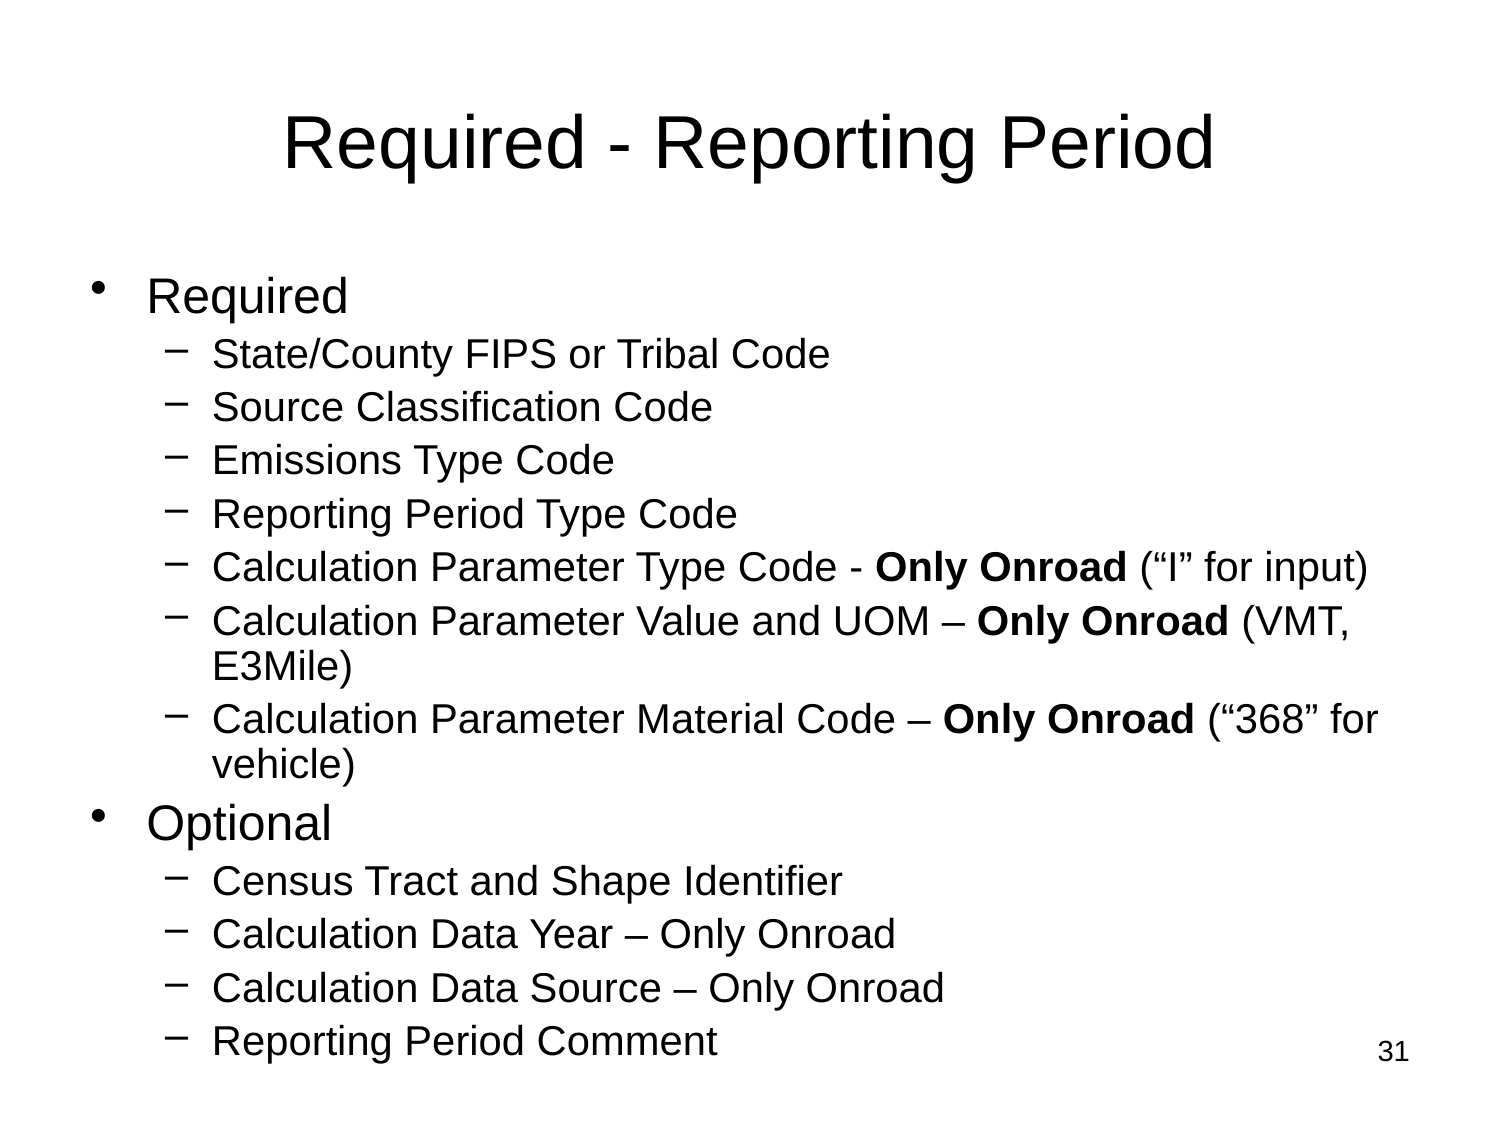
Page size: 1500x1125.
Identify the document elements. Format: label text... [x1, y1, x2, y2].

title Required - Reporting Period [74, 44, 1426, 233]
list Required State/County FIPS or Tribal Code Source Classification Code Emissions Type Code Reporting Period Type Code Calculation Parameter Type Code - Only Onroad (“I” for input) Calculation Parameter Value and UOM – Only Onroad (VMT, E3Mile) Calculation Parameter Material Code – Only Onroad (“368” for vehicle) Optional Census Tract and Shape Identifier Calculation Data Year – Only Onroad Calculation Data Source – Only Onroad Reporting Period Comment [74, 262, 1426, 1076]
slide_number 31 [1074, 1024, 1426, 1103]
